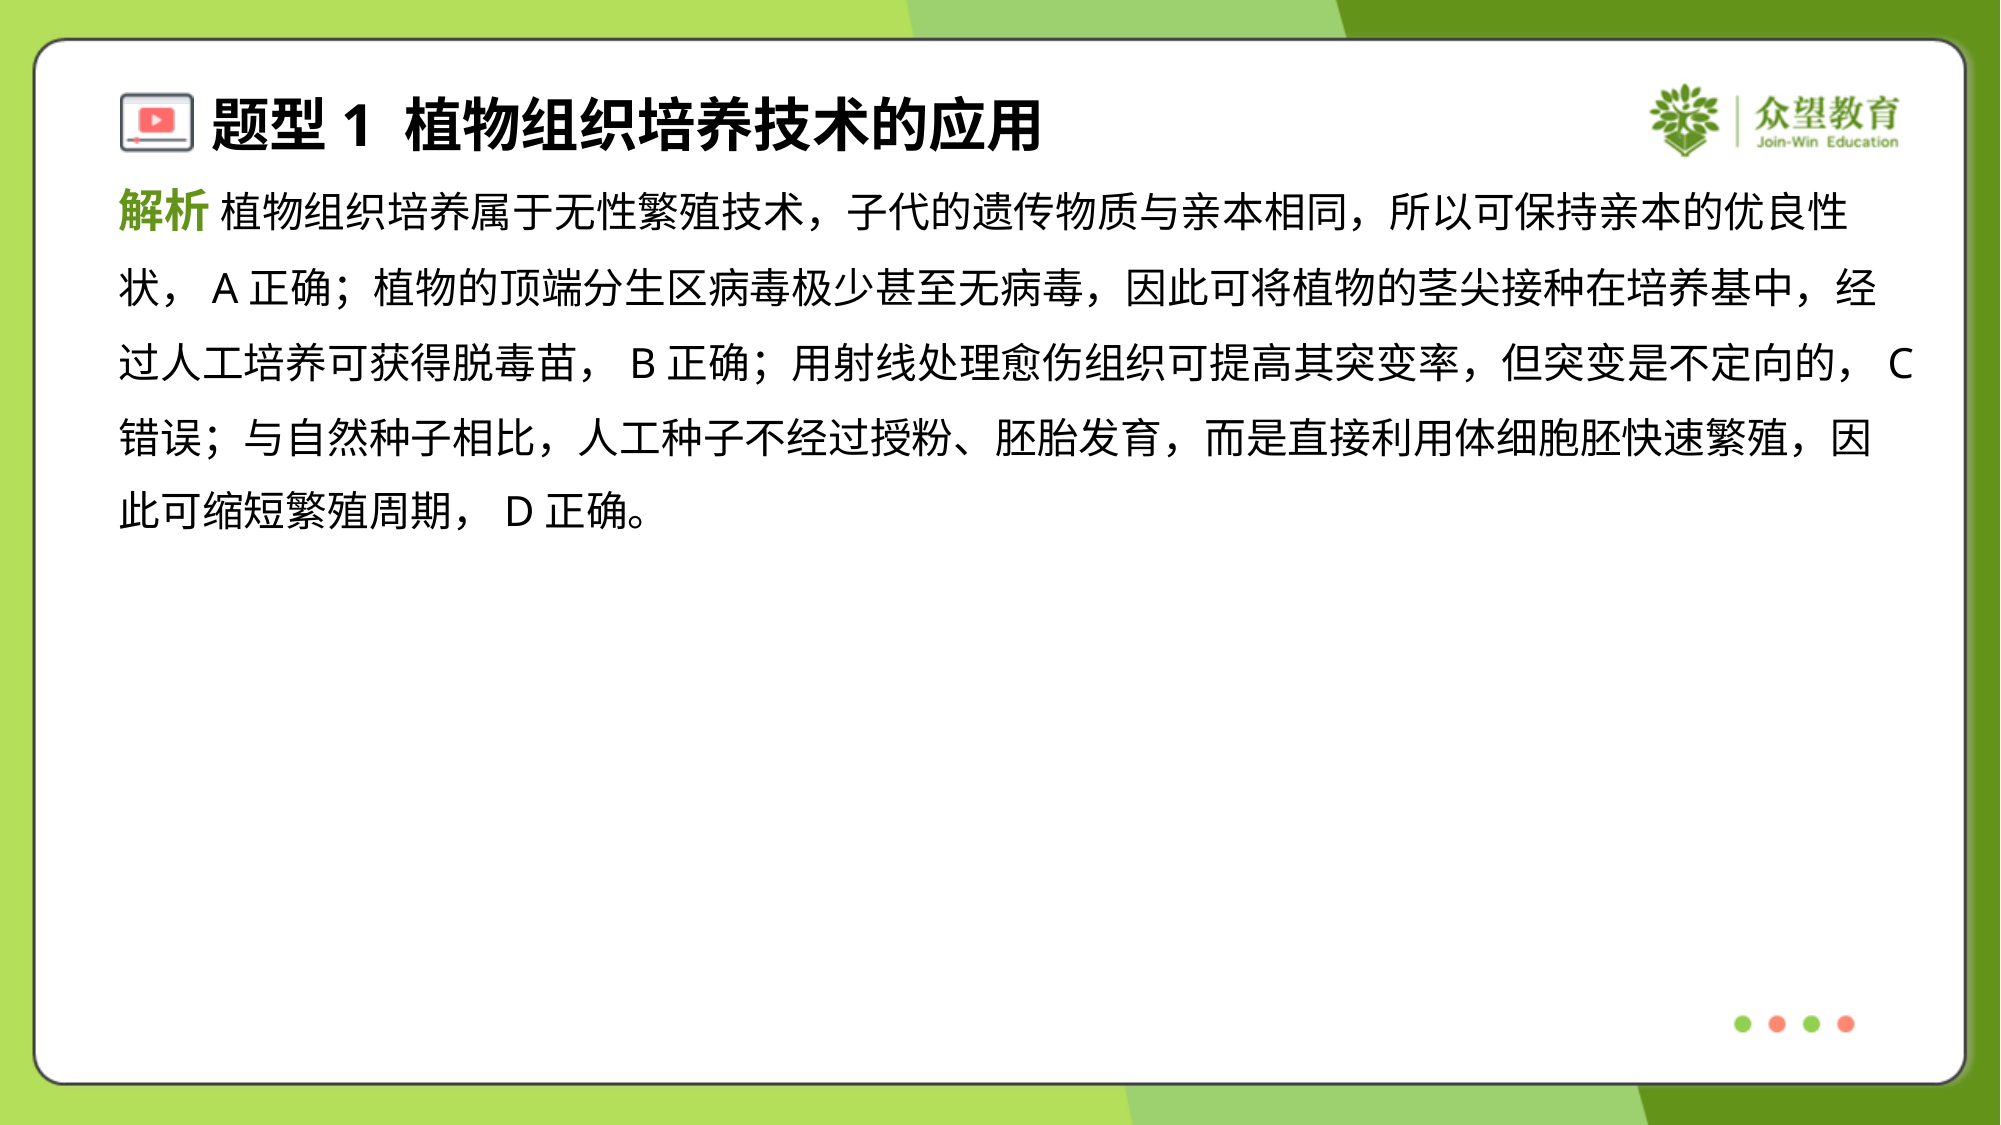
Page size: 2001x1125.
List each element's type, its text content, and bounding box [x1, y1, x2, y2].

picture [0, 0, 2000, 1125]
text_box 解析 植物组织培养属于无性繁殖技术，子代的遗传物质与亲本相同，所以可保持亲本的优良性 状，A正确；植物的顶端分生区病毒极少甚至无病毒，因此可将植物的茎尖接种在培养基中，经 过人工培养可获得脱毒苗，B正确；用射线处理愈伤组织可提高其突变率，但突变是不定向的，C 错误；与自然种子相比，人工种子不经过授粉、胚胎发育，而是直接利用体细胞胚快速繁殖，因 此可缩短繁殖周期，D正确。 [118, 159, 1883, 527]
